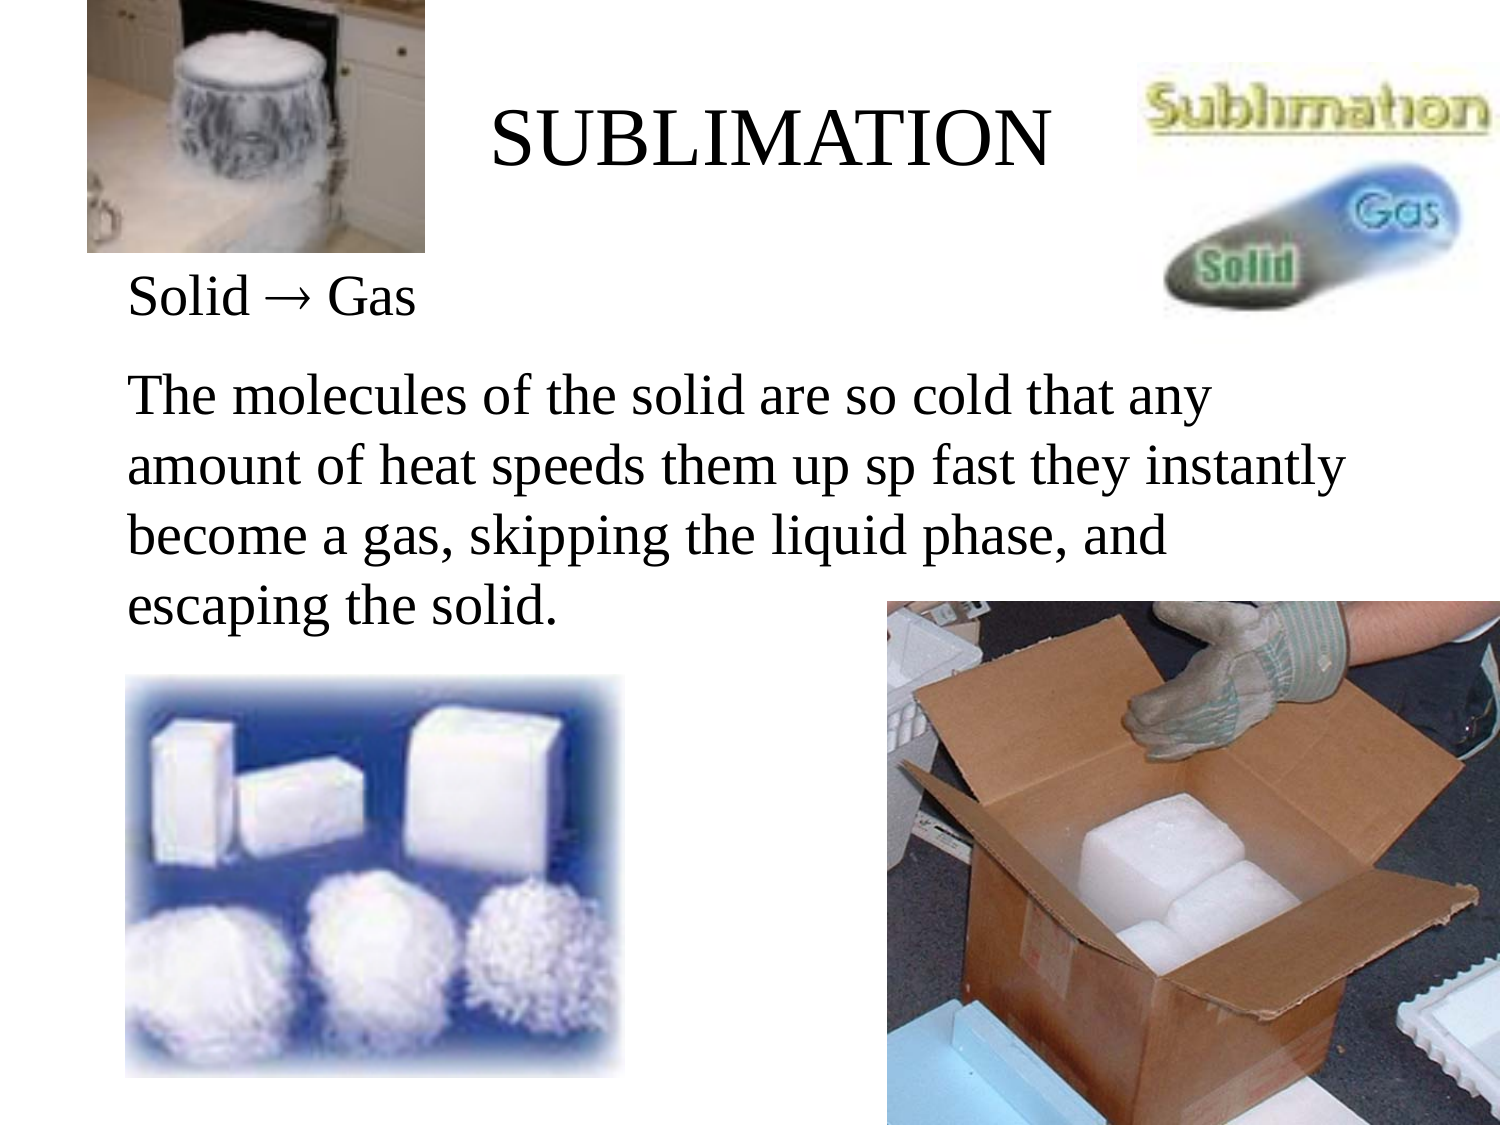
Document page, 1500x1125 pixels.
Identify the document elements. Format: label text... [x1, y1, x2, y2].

picture [87, 0, 426, 253]
picture [1137, 62, 1500, 344]
text_box Solid  Gas The molecules of the solid are so cold that any amount of heat speeds them up sp fast they instantly become a gas, skipping the liquid phase, and escaping the solid. [112, 249, 1363, 644]
picture [887, 601, 1500, 1125]
text_box SUBLIMATION [474, 75, 1088, 190]
picture [124, 674, 626, 1079]
